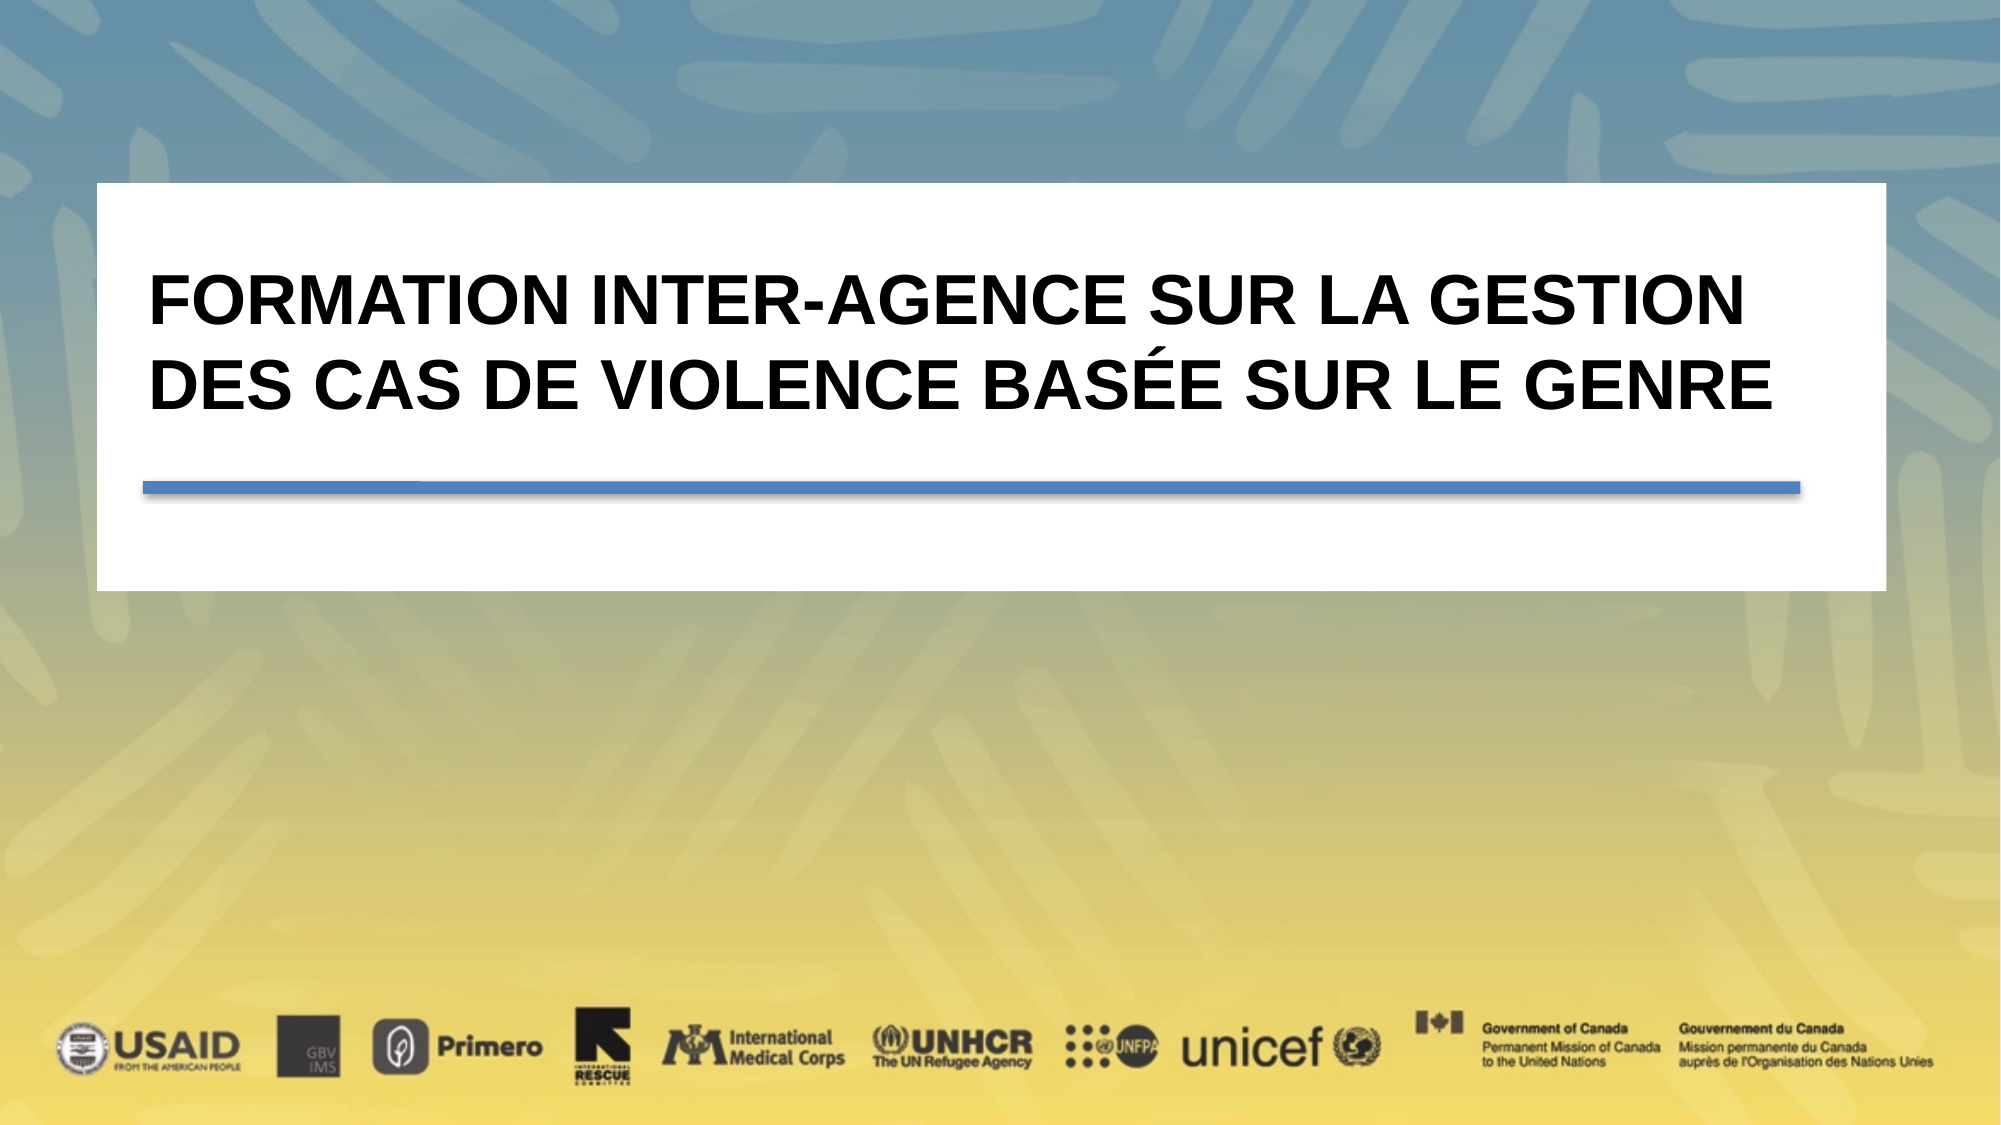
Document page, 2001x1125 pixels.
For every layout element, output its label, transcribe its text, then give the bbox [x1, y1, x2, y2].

text_box FORMATION INTER-AGENCE SUR LA GESTION DES CAS DE VIOLENCE BASÉE SUR LE GENRE [133, 246, 1815, 432]
picture [0, 0, 2001, 1125]
